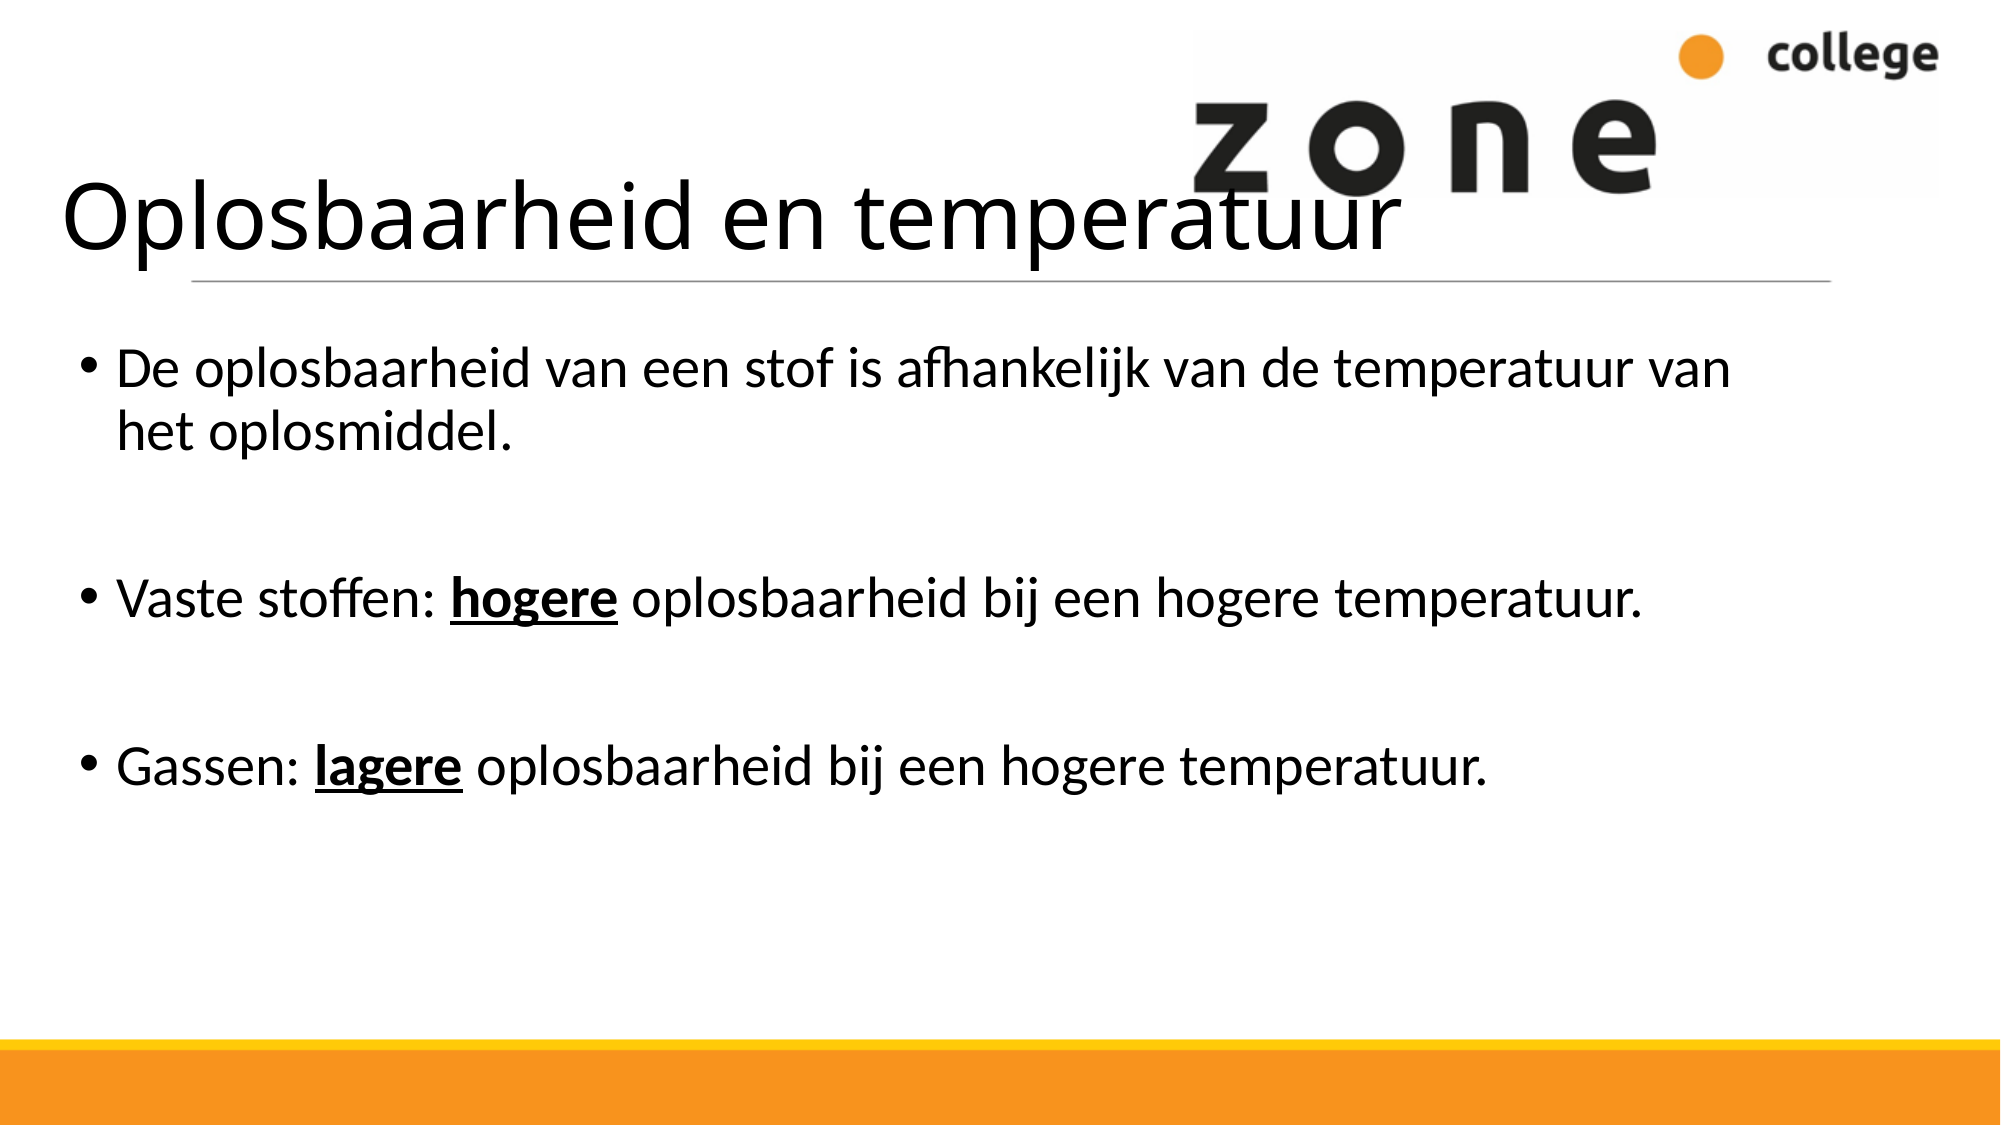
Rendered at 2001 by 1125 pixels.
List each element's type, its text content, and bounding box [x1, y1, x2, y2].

picture [0, 0, 2001, 1125]
list De oplosbaarheid van een stof is afhankelijk van de temperatuur van het oplosmiddel. Vaste stoffen: hogere oplosbaarheid bij een hogere temperatuur. Gassen: lagere oplosbaarheid bij een hogere temperatuur. [63, 329, 1789, 1043]
title Oplosbaarheid en temperatuur [45, 111, 1771, 330]
